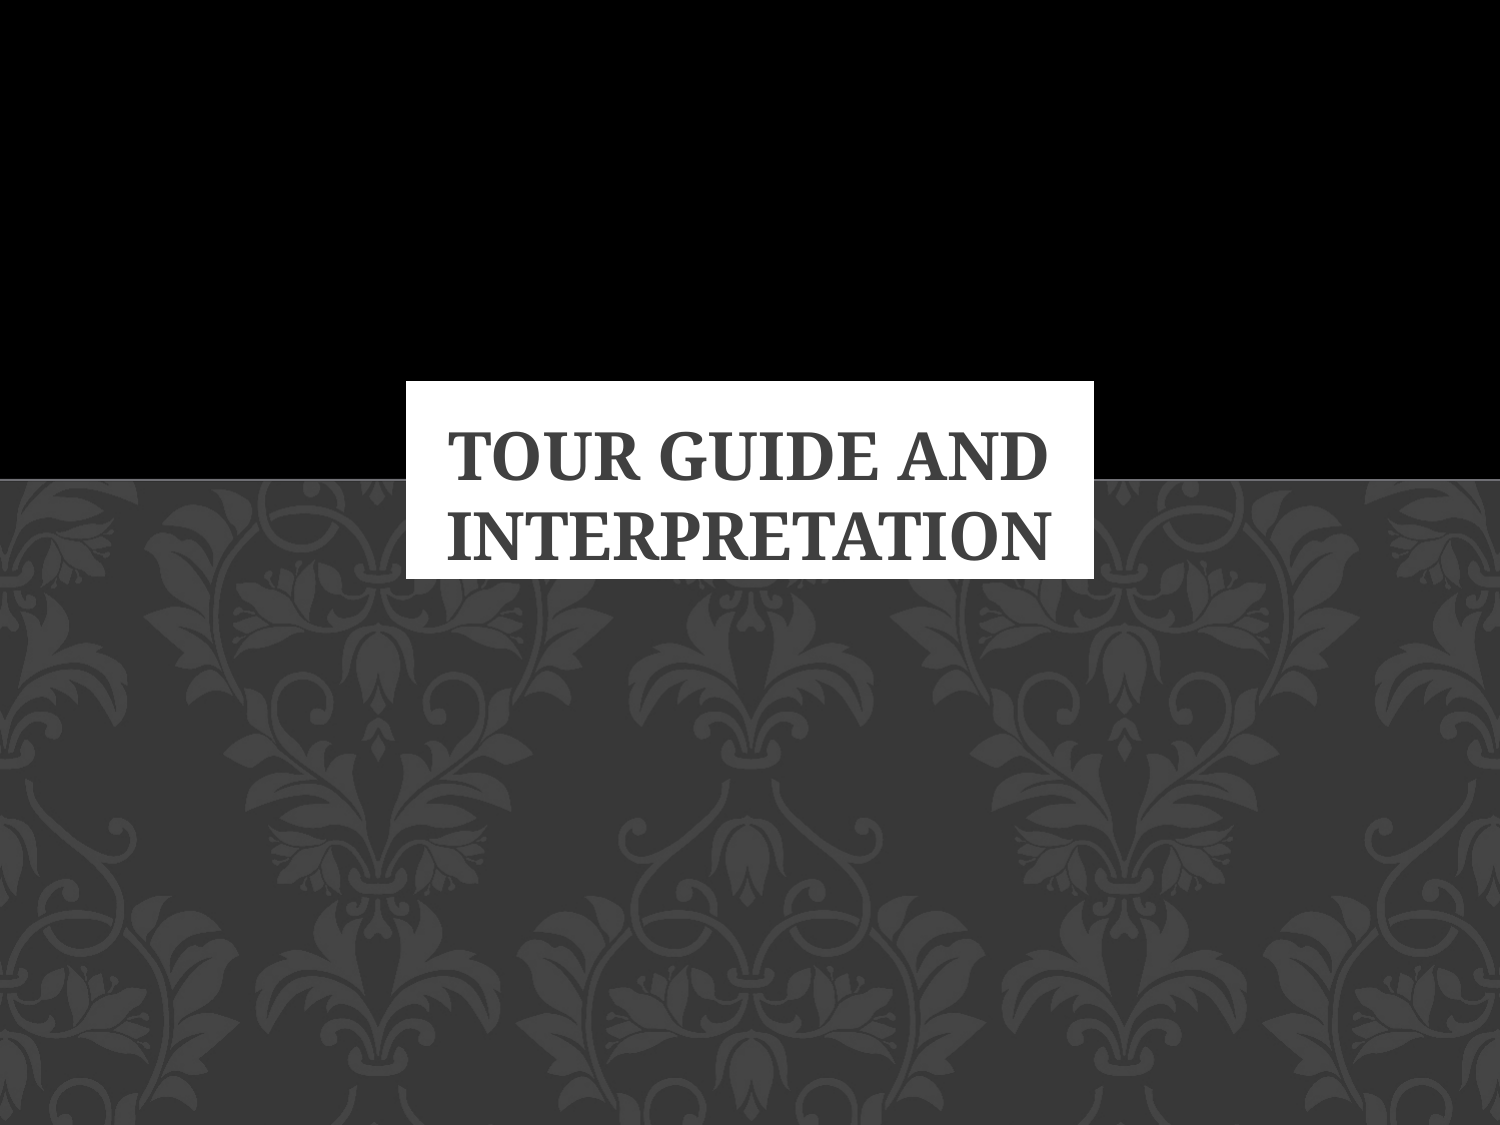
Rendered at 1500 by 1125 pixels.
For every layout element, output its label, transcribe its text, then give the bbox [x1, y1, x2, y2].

title Tour Guide and Interpretation [404, 387, 1096, 580]
